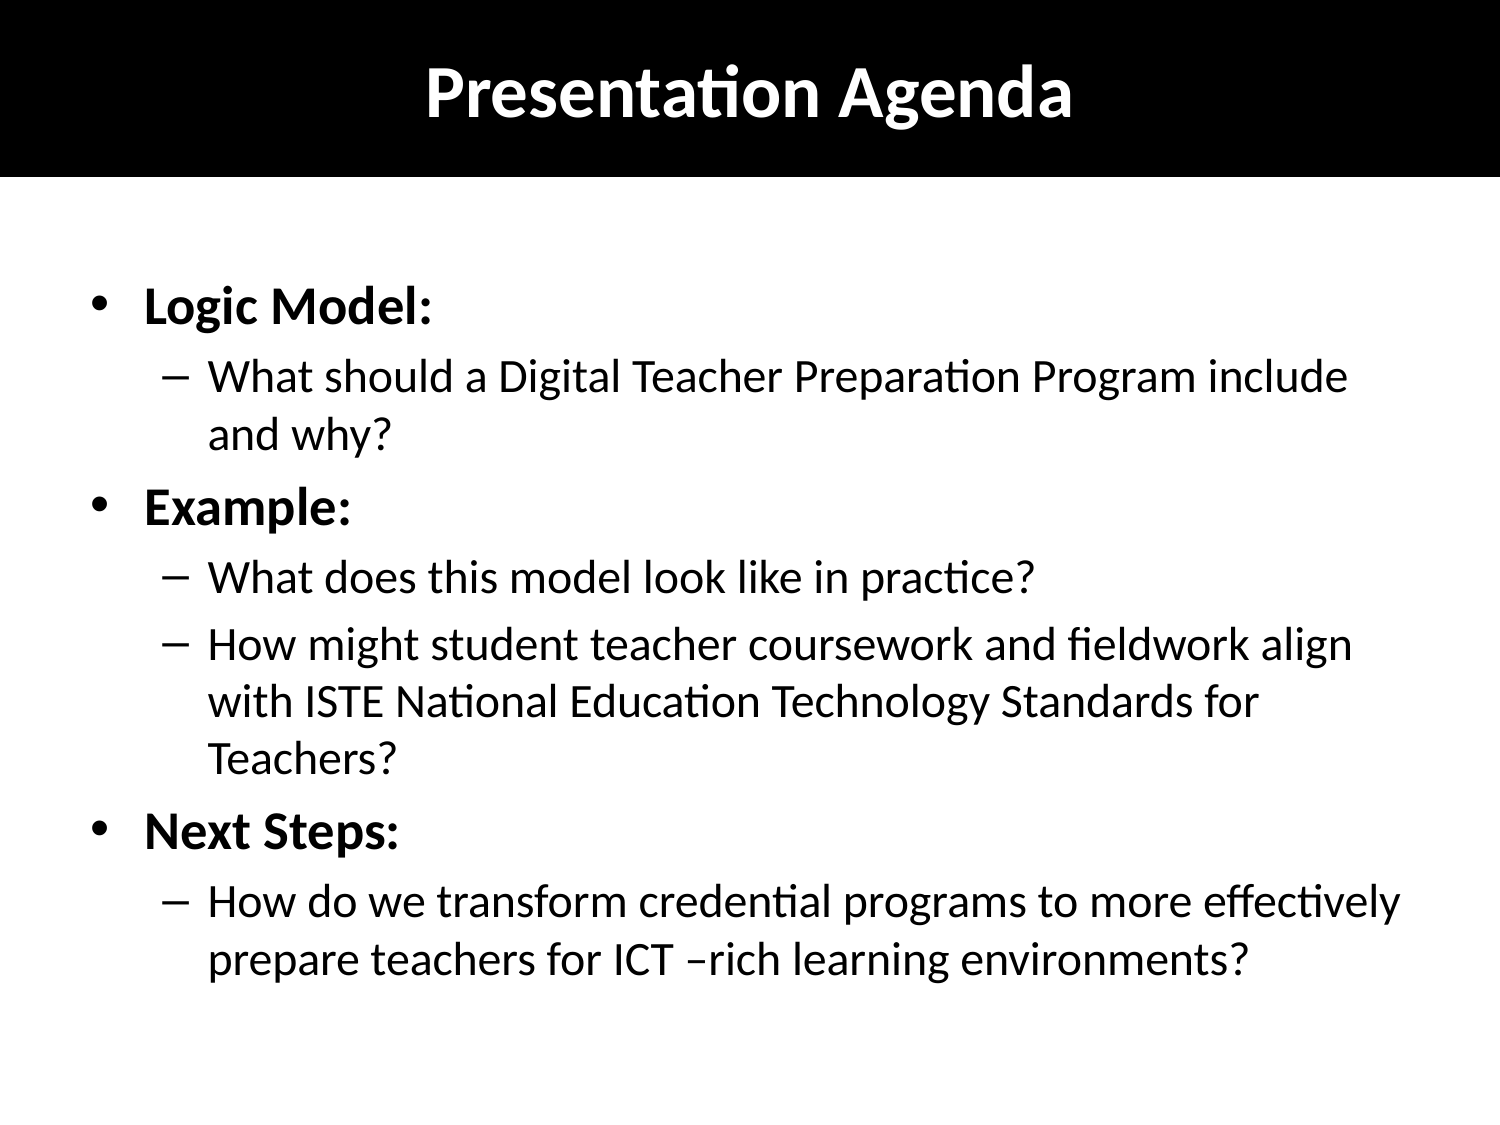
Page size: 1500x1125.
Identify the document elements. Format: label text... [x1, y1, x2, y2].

list Logic Model: What should a Digital Teacher Preparation Program include and why? Example: What does this model look like in practice? How might student teacher coursework and fieldwork align with ISTE National Education Technology Standards for Teachers? Next Steps: How do we transform credential programs to more effectively prepare teachers for ICT –rich learning environments? [75, 262, 1425, 1005]
text_box Presentation Agenda [0, 0, 1500, 177]
